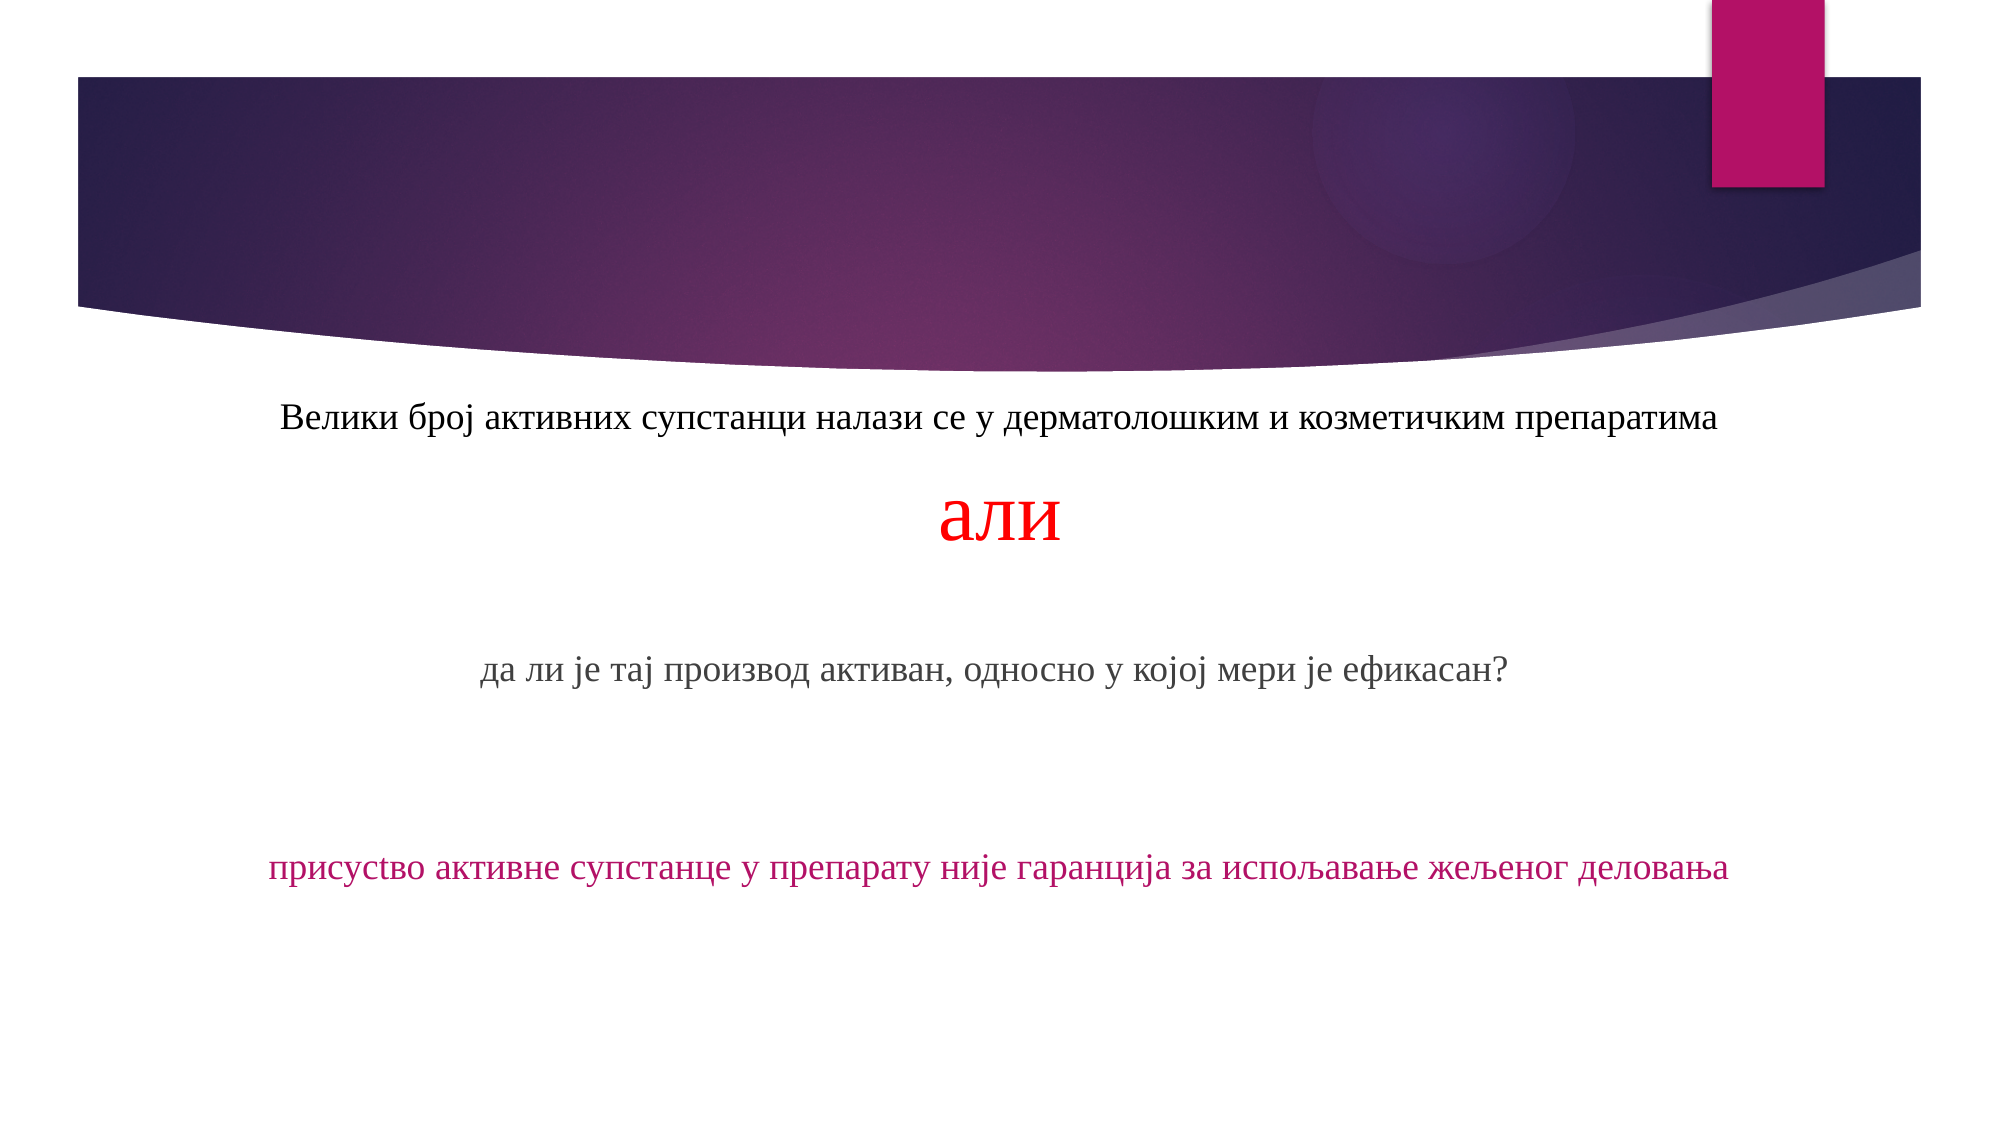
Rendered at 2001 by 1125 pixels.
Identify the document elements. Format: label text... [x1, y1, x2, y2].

list Велики број активних супстанци налази се у дерматолошким и козметичким препаратима али да ли је тај производ активан, односно у којој мери је ефикасан? присусtво активне супстанце у препарату није гаранција за испољавање жељеног деловања [149, 384, 1850, 1125]
